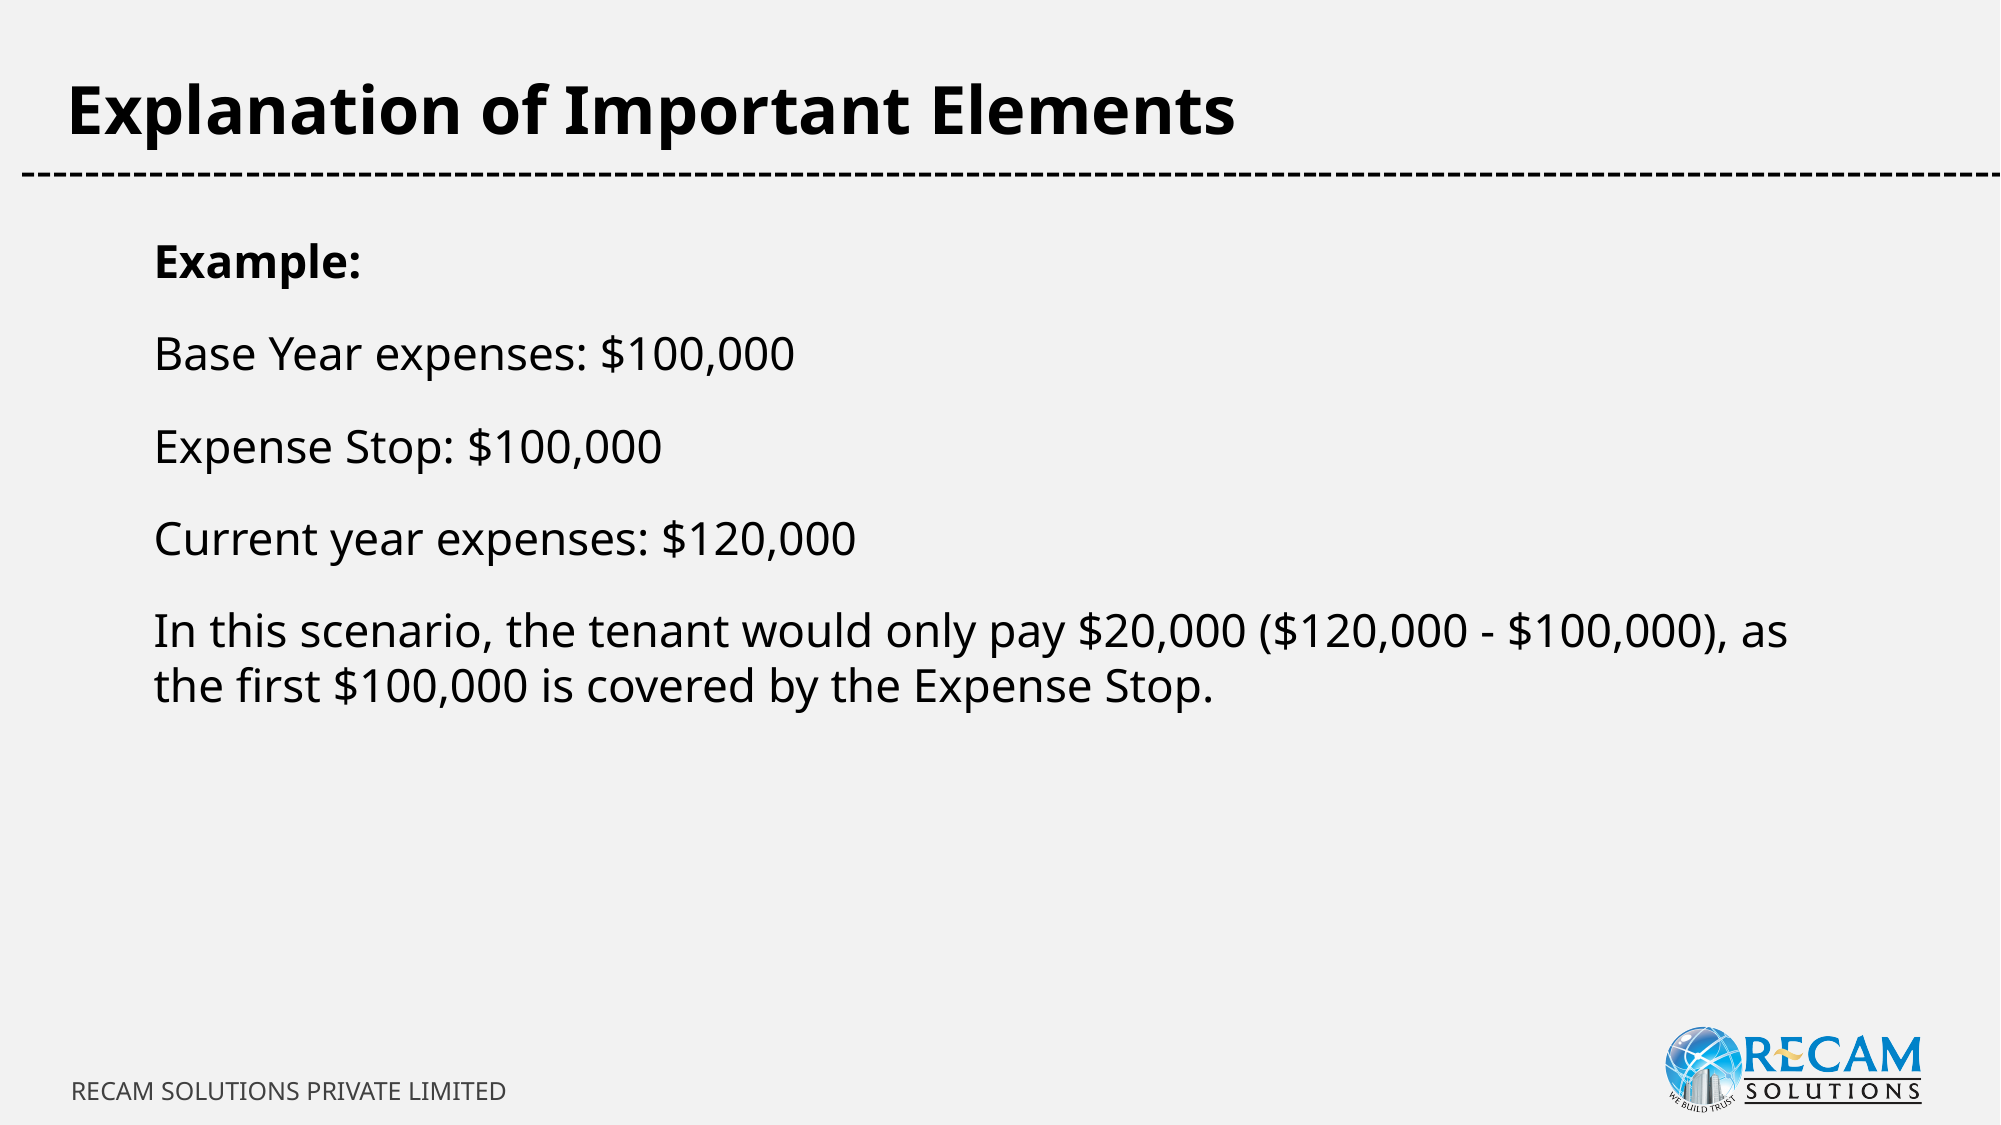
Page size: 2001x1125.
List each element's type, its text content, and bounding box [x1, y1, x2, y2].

text_box Example: Base Year expenses: $100,000 Expense Stop: $100,000 Current year expenses: $120,000 In this scenario, the tenant would only pay $20,000 ($120,000 - $100,000), as the first $100,000 is covered by the Expense Stop. [138, 224, 1842, 720]
text_box ----------------------------------------------------------------------------------------------------------------------------- [6, 131, 2000, 207]
footer RECAM SOLUTIONS PRIVATE LIMITED [70, 1073, 971, 1107]
picture [1652, 1014, 1935, 1125]
text_box Explanation of Important Elements [51, 60, 1520, 131]
